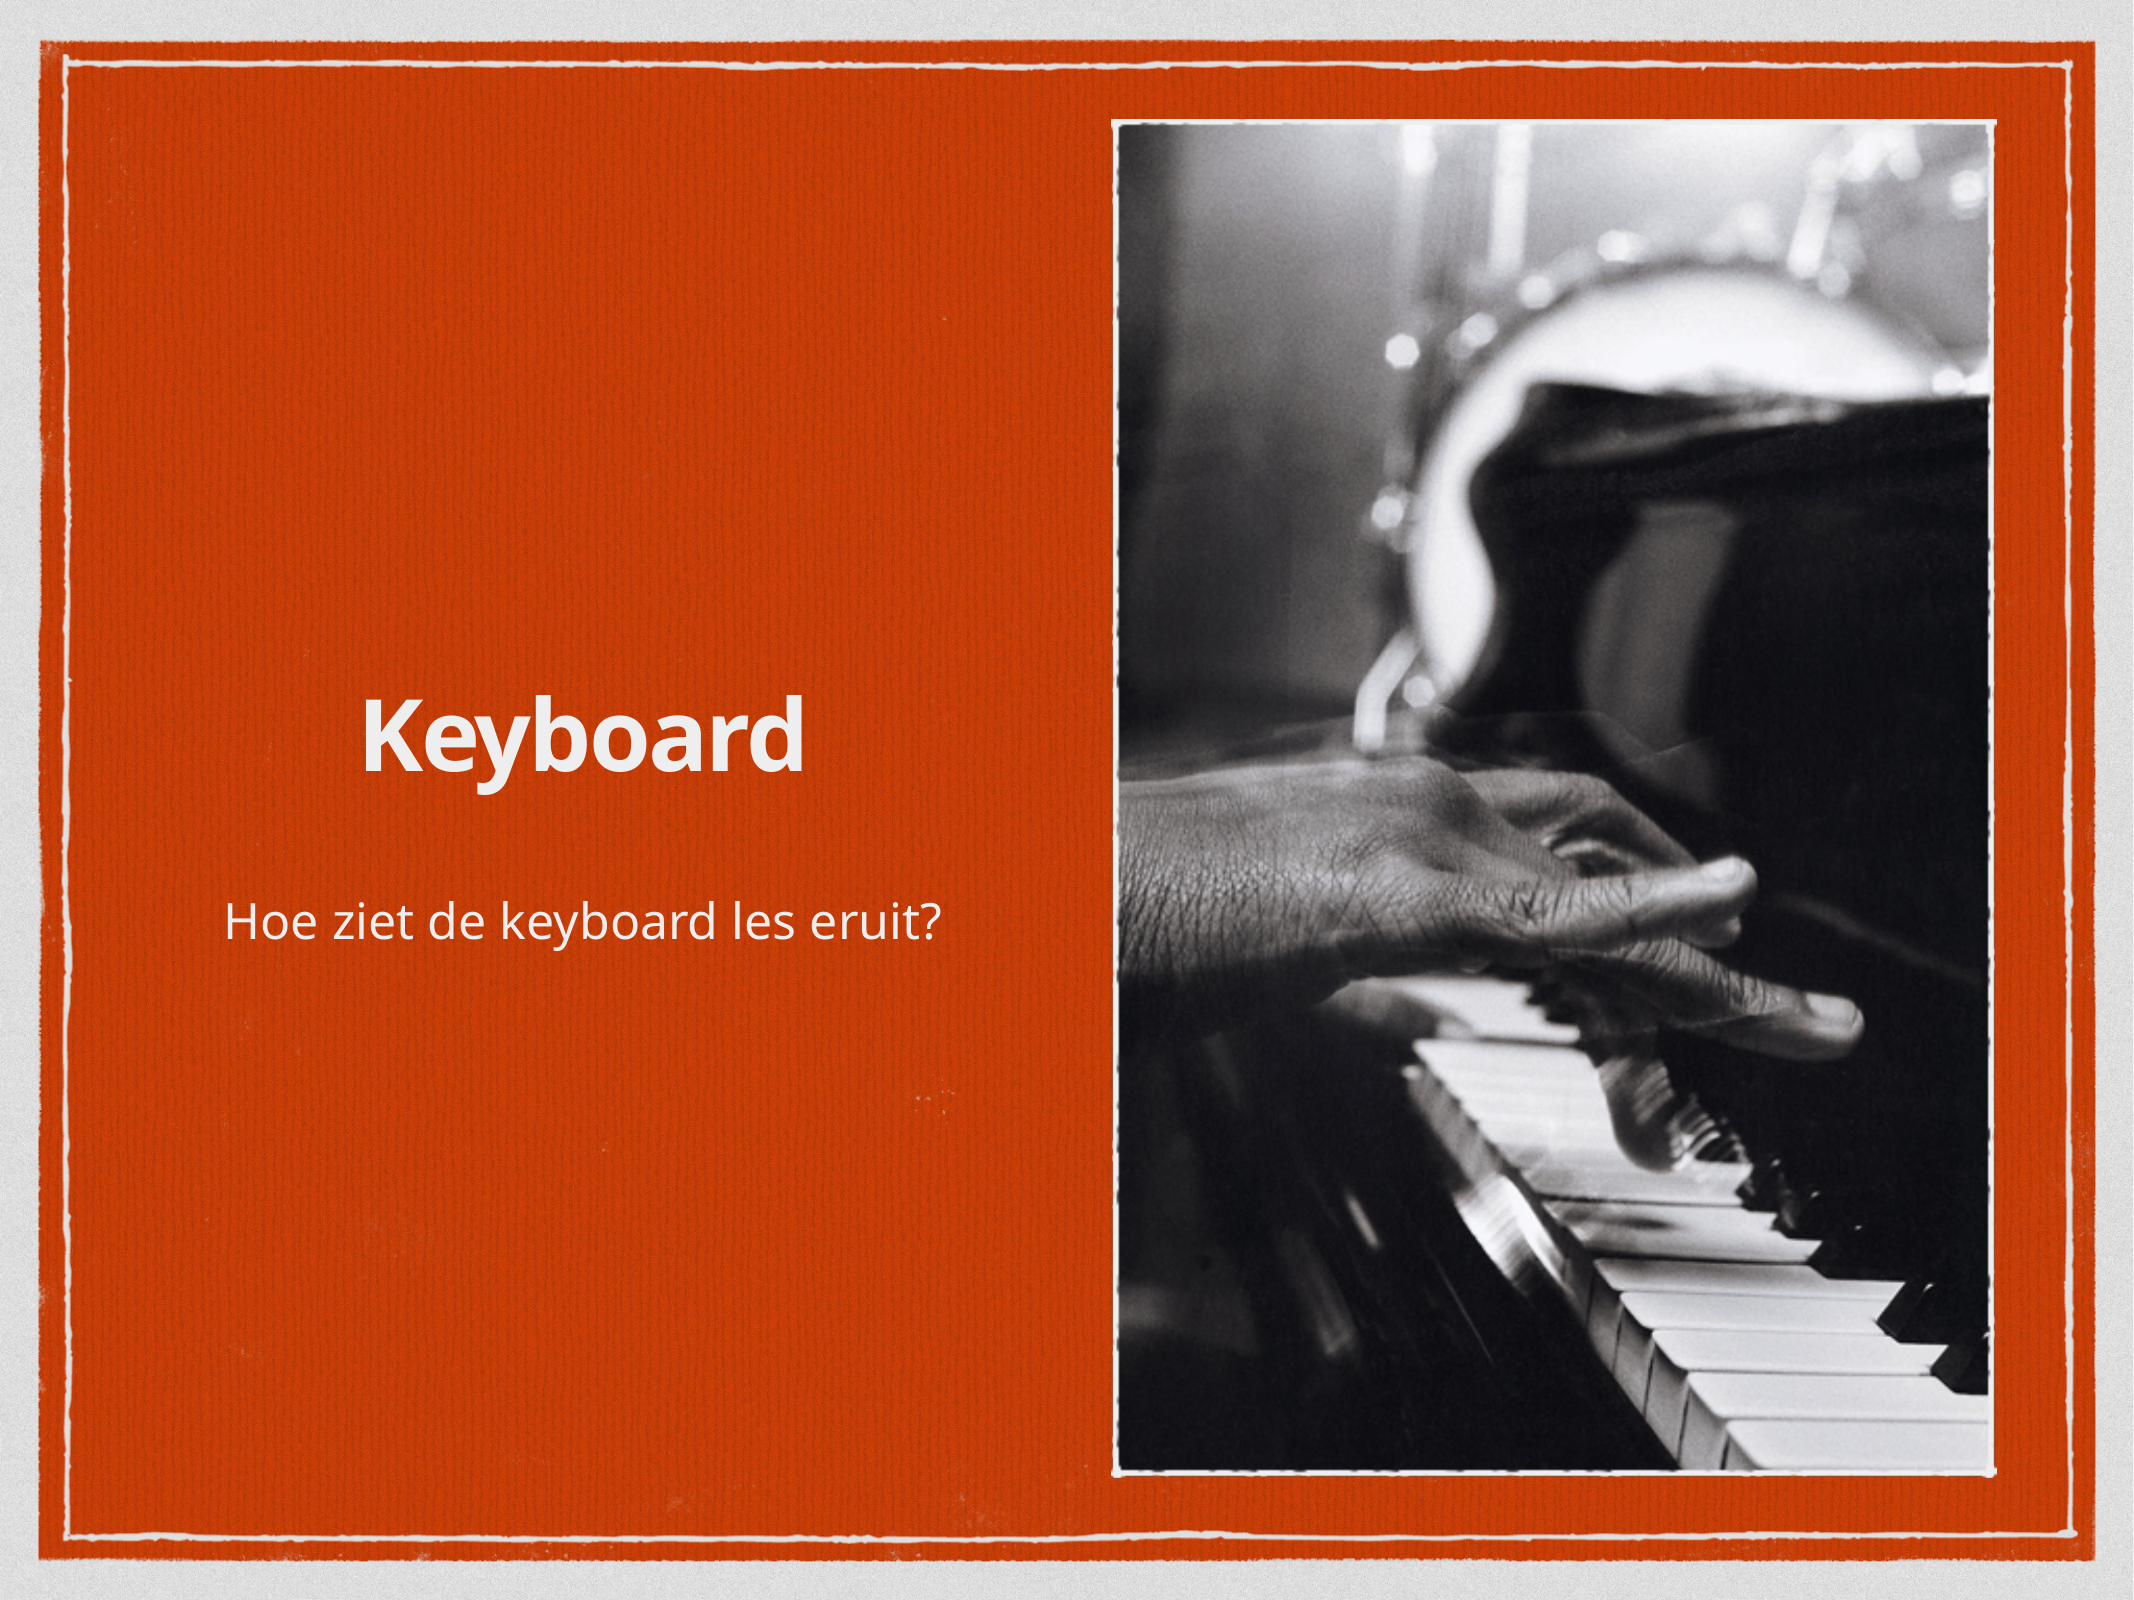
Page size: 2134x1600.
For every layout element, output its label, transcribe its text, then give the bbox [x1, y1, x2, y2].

picture [0, 0, 2134, 1600]
list Hoe ziet de keyboard les eruit? [124, 880, 1043, 1476]
title Keyboard [124, 126, 1043, 801]
